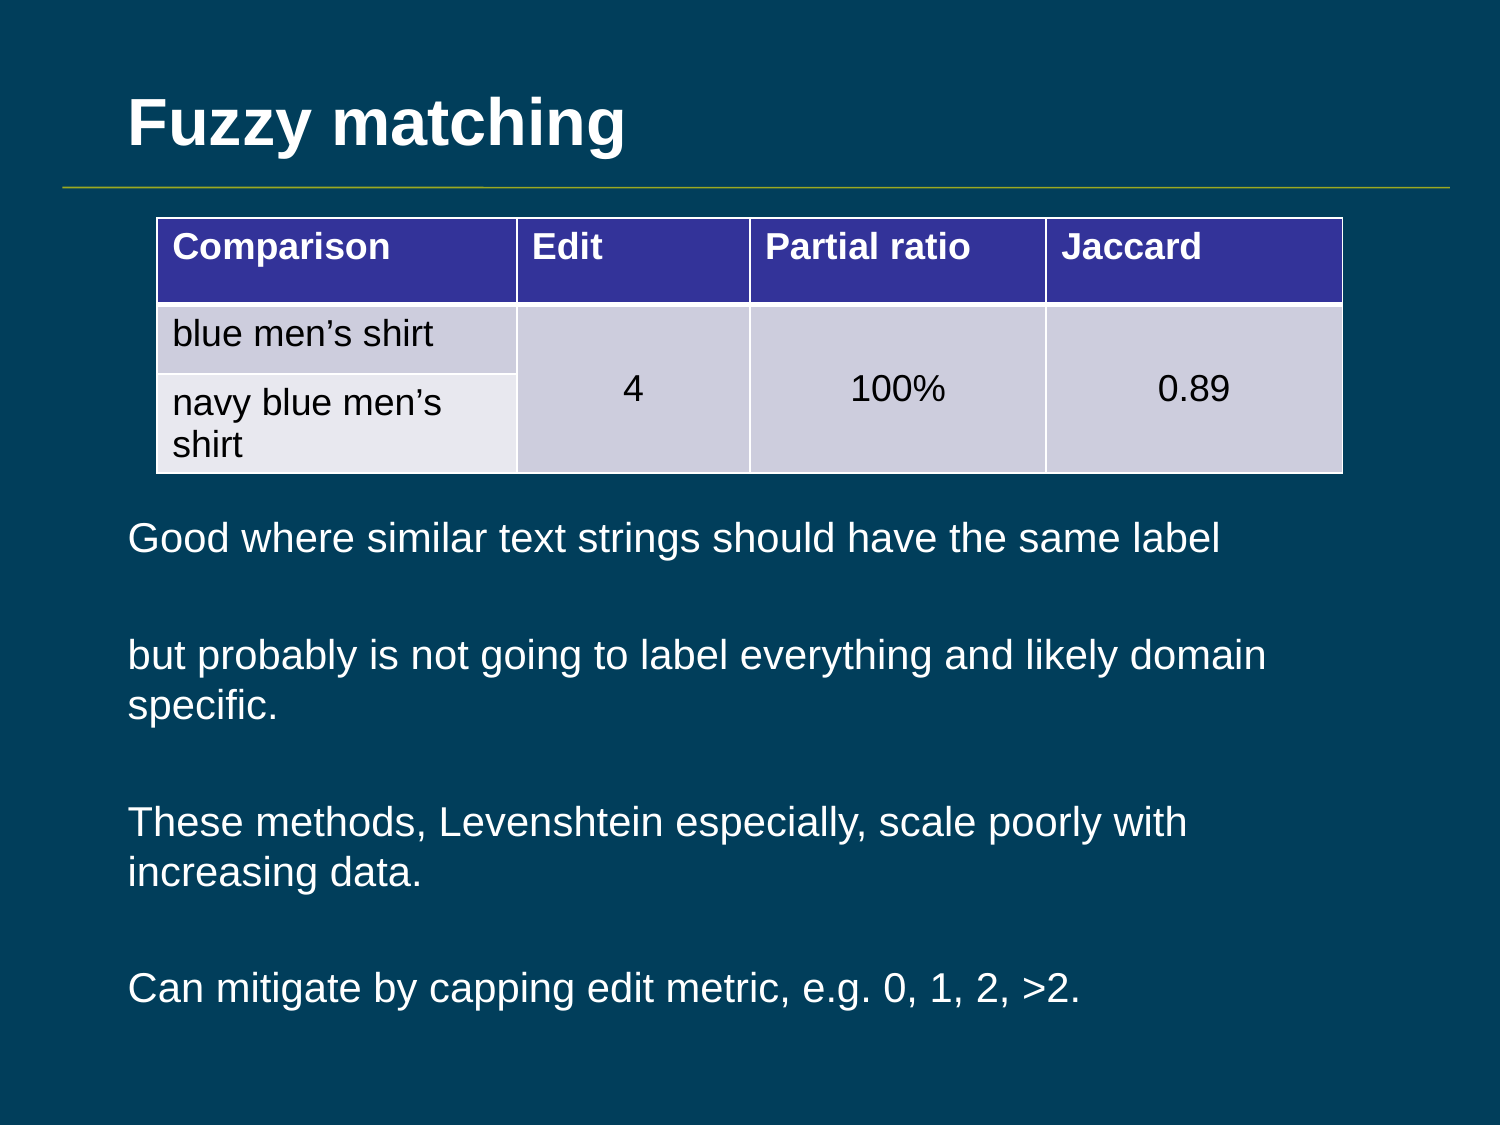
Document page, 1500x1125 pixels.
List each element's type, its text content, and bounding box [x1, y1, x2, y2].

table_header Partial ratio [751, 219, 1045, 302]
table_cell 4 [518, 307, 749, 472]
table_cell navy blue men’s shirt [158, 375, 516, 472]
table_header Edit [518, 219, 749, 302]
table_cell 0.89 [1047, 307, 1342, 472]
table_cell blue men’s shirt [158, 307, 516, 373]
list [88, 212, 1412, 998]
table_cell 100% [751, 307, 1045, 472]
title Fuzzy matching [112, 24, 1388, 212]
table_header Jaccard [1047, 219, 1342, 302]
text_box Good where similar text strings should have the same label but probably is not going to label everything and likely domain specific. These methods, Levenshtein especially, scale poorly with increasing data. Can mitigate by capping edit metric, e.g. 0, 1, 2, >2. [112, 503, 1388, 1047]
table_header Comparison [158, 219, 516, 302]
